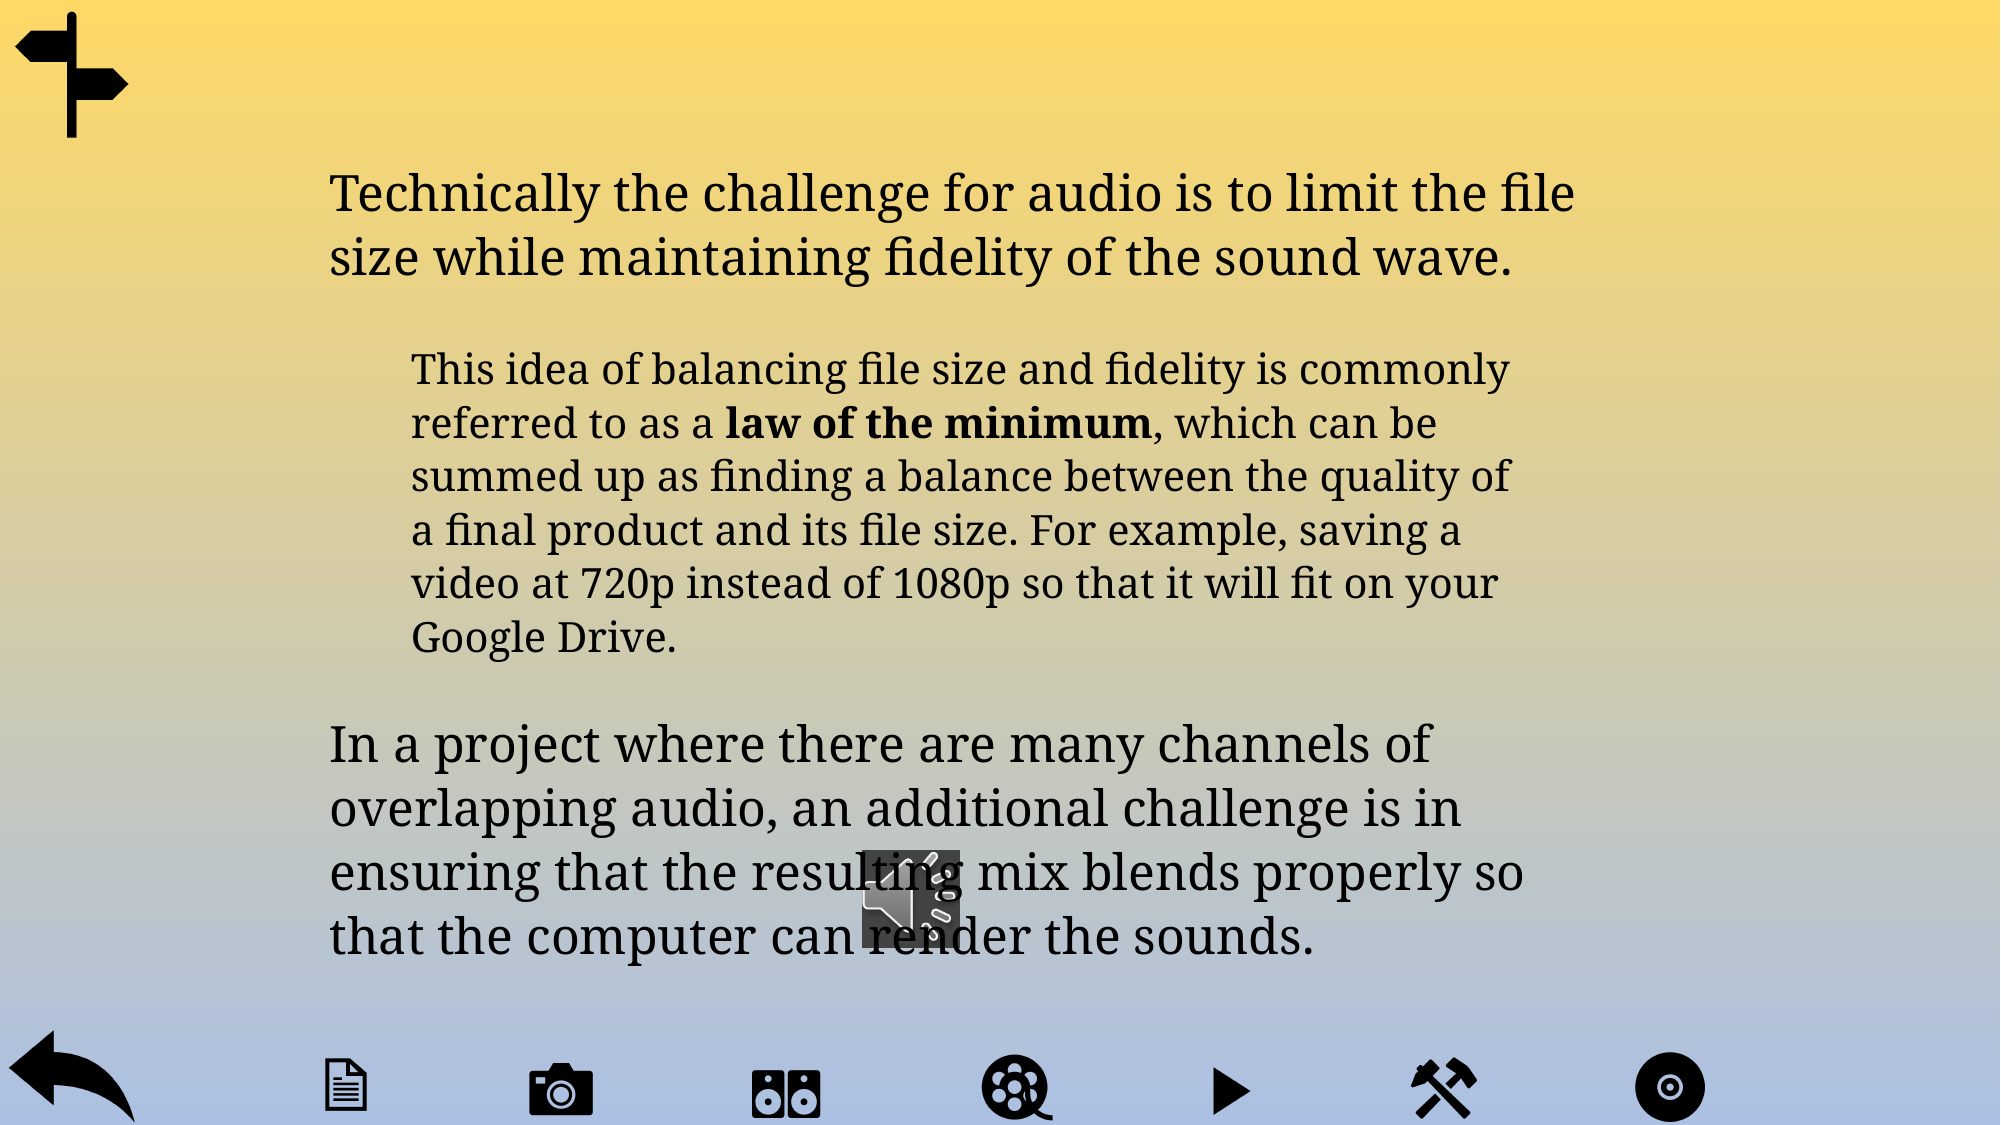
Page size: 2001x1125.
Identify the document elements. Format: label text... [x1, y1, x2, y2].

picture [861, 849, 962, 950]
text_box This idea of balancing file size and fidelity is commonly referred to as a law of the minimum, which can be summed up as finding a balance between the quality of a final product and its file size. For example, saving a video at 720p instead of 1080p so that it will fit on your Google Drive. [396, 332, 1527, 669]
picture [0, 1000, 147, 1125]
picture [523, 1051, 599, 1125]
picture [314, 1053, 378, 1117]
picture [1201, 1060, 1263, 1122]
picture [1626, 1043, 1714, 1125]
picture [1408, 1052, 1480, 1124]
picture [973, 1046, 1056, 1125]
text_box In a project where there are many channels of overlapping audio, an additional challenge is in ensuring that the resulting mix blends properly so that the computer can render the sounds. [314, 700, 1554, 973]
picture [0, 0, 147, 150]
text_box Technically the challenge for audio is to limit the file size while maintaining fidelity of the sound wave. [314, 149, 1692, 294]
picture [745, 1053, 827, 1125]
